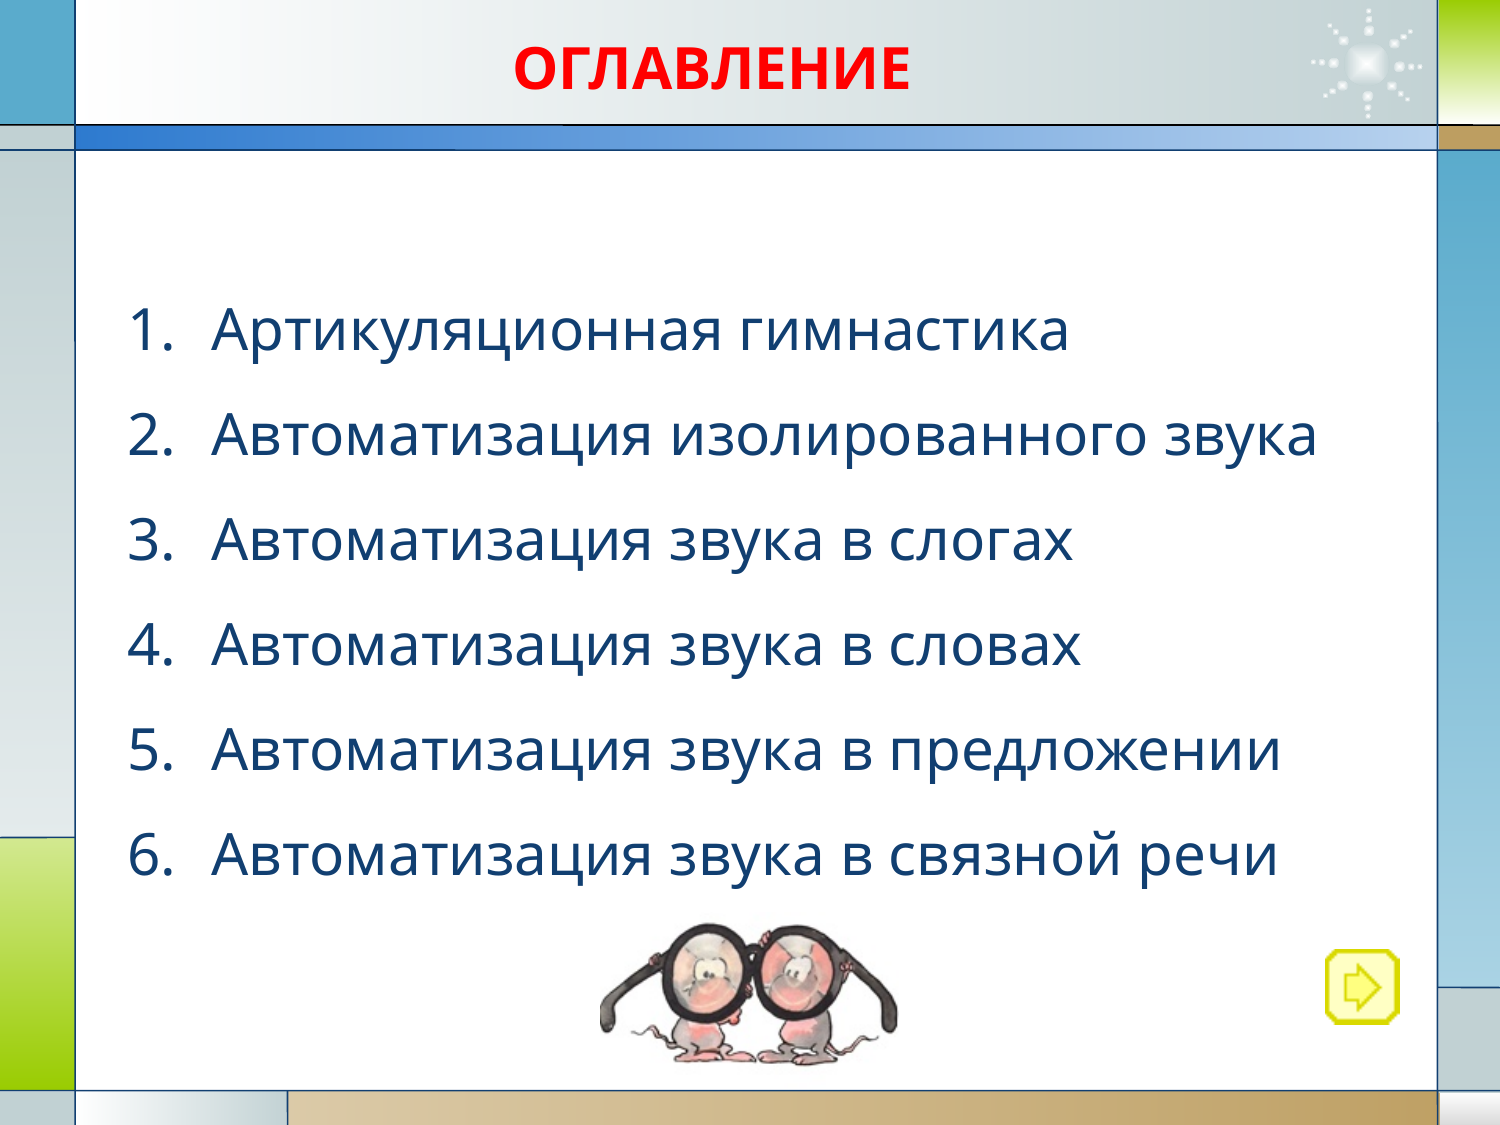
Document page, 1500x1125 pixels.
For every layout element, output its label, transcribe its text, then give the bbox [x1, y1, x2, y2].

picture [599, 912, 899, 1090]
picture [1324, 949, 1401, 1026]
title ОГЛАВЛЕНИЕ [162, 19, 1263, 113]
text_box Артикуляционная гимнастика Автоматизация изолированного звука Автоматизация звука в слогах Автоматизация звука в словах Автоматизация звука в предложении Автоматизация звука в связной речи [112, 249, 1413, 895]
